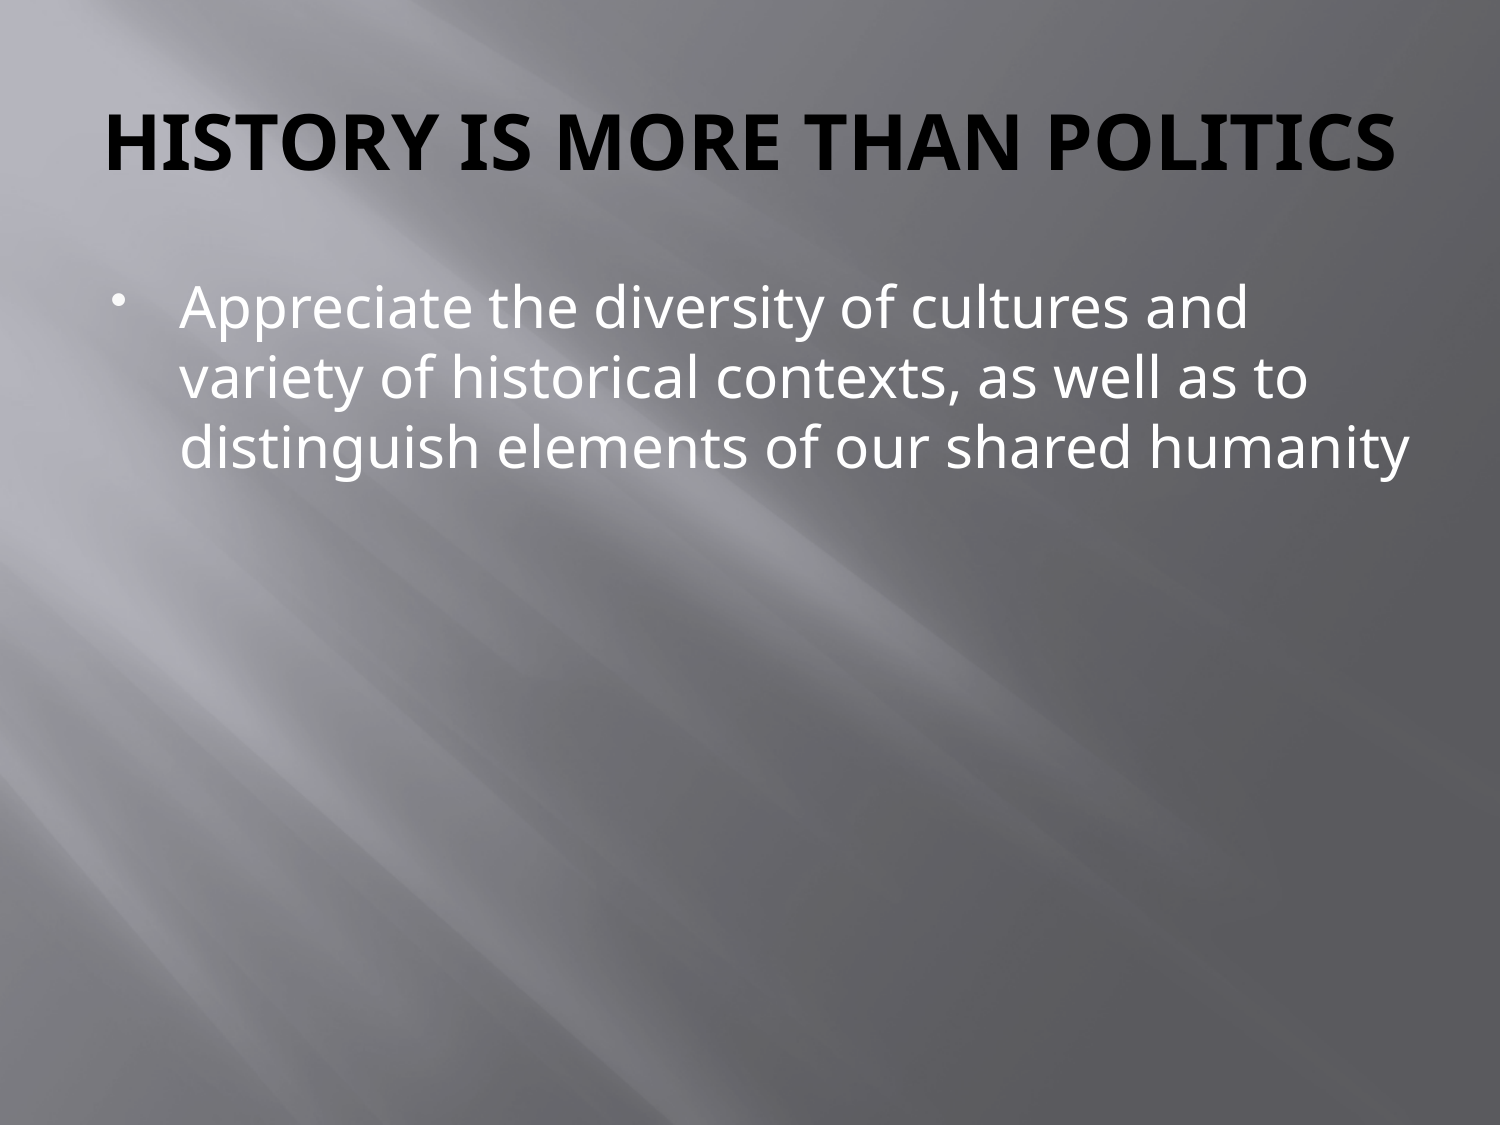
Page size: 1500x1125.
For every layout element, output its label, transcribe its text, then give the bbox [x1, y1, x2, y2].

title HISTORY IS MORE THAN POLITICS [75, 45, 1425, 233]
list Appreciate the diversity of cultures and variety of historical contexts, as well as to distinguish elements of our shared humanity [75, 262, 1425, 1035]
